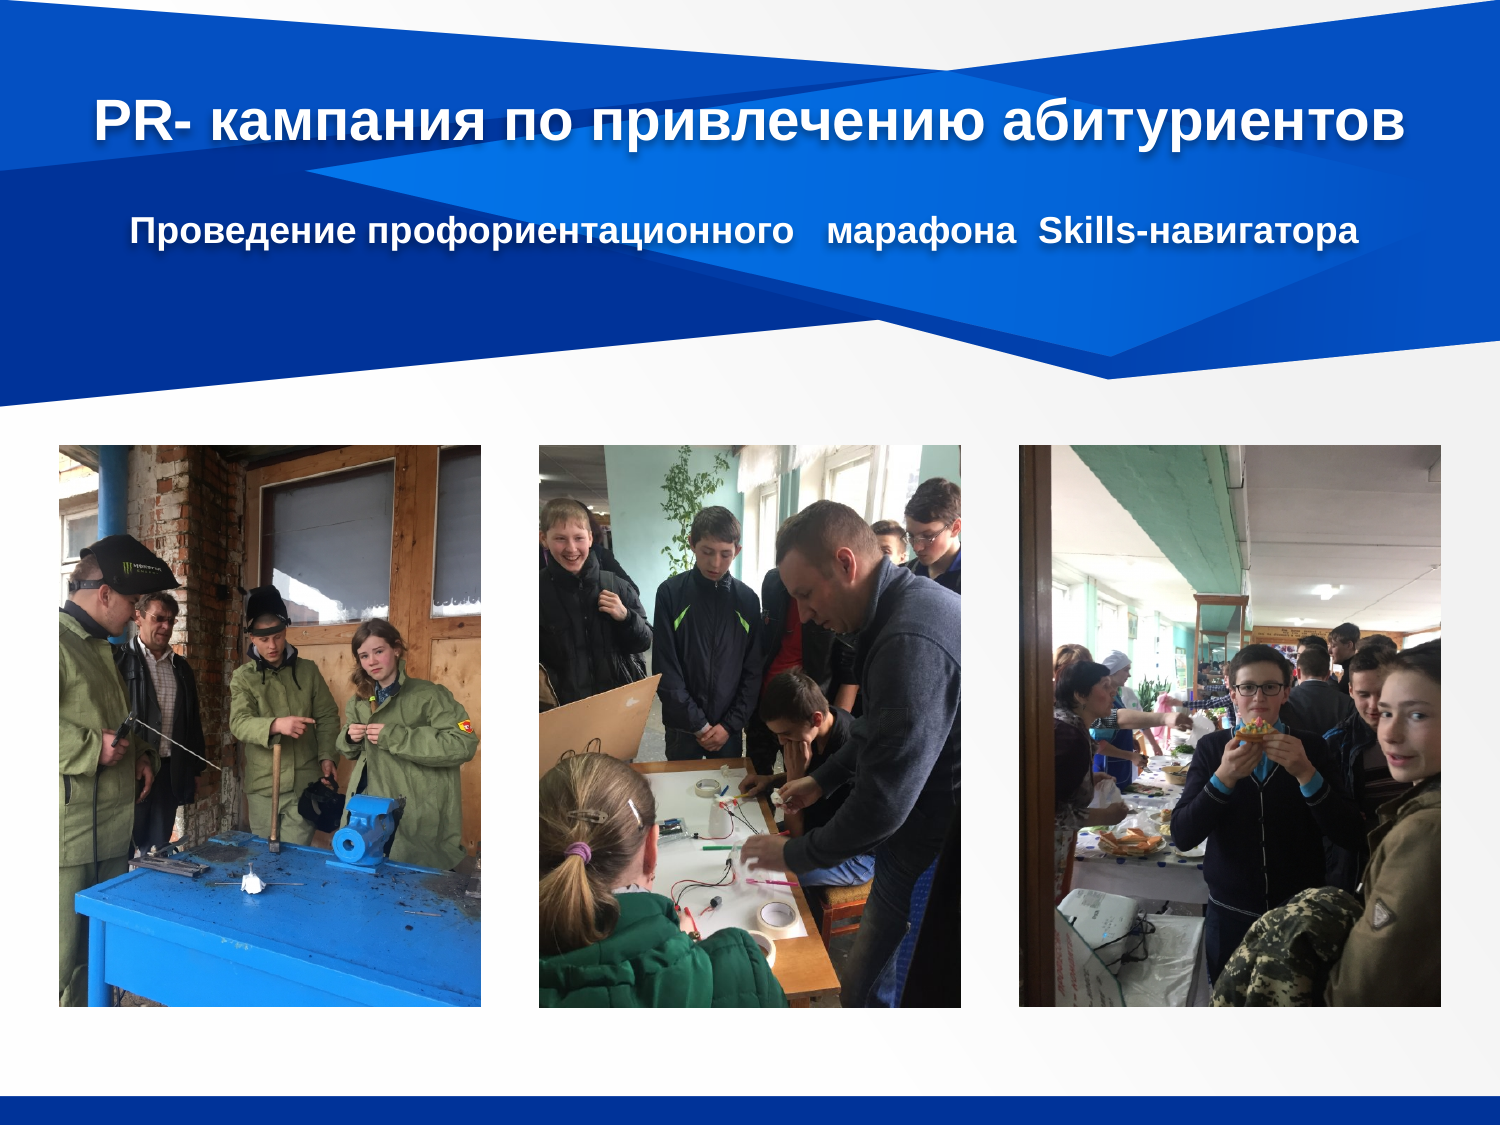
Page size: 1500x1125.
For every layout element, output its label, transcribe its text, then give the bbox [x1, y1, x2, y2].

title PR- кампания по привлечению абитуриентов [75, 58, 1425, 212]
picture [0, 0, 1500, 1125]
text_box Проведение профориентационного марафона Skills-навигатора [70, 199, 1418, 259]
